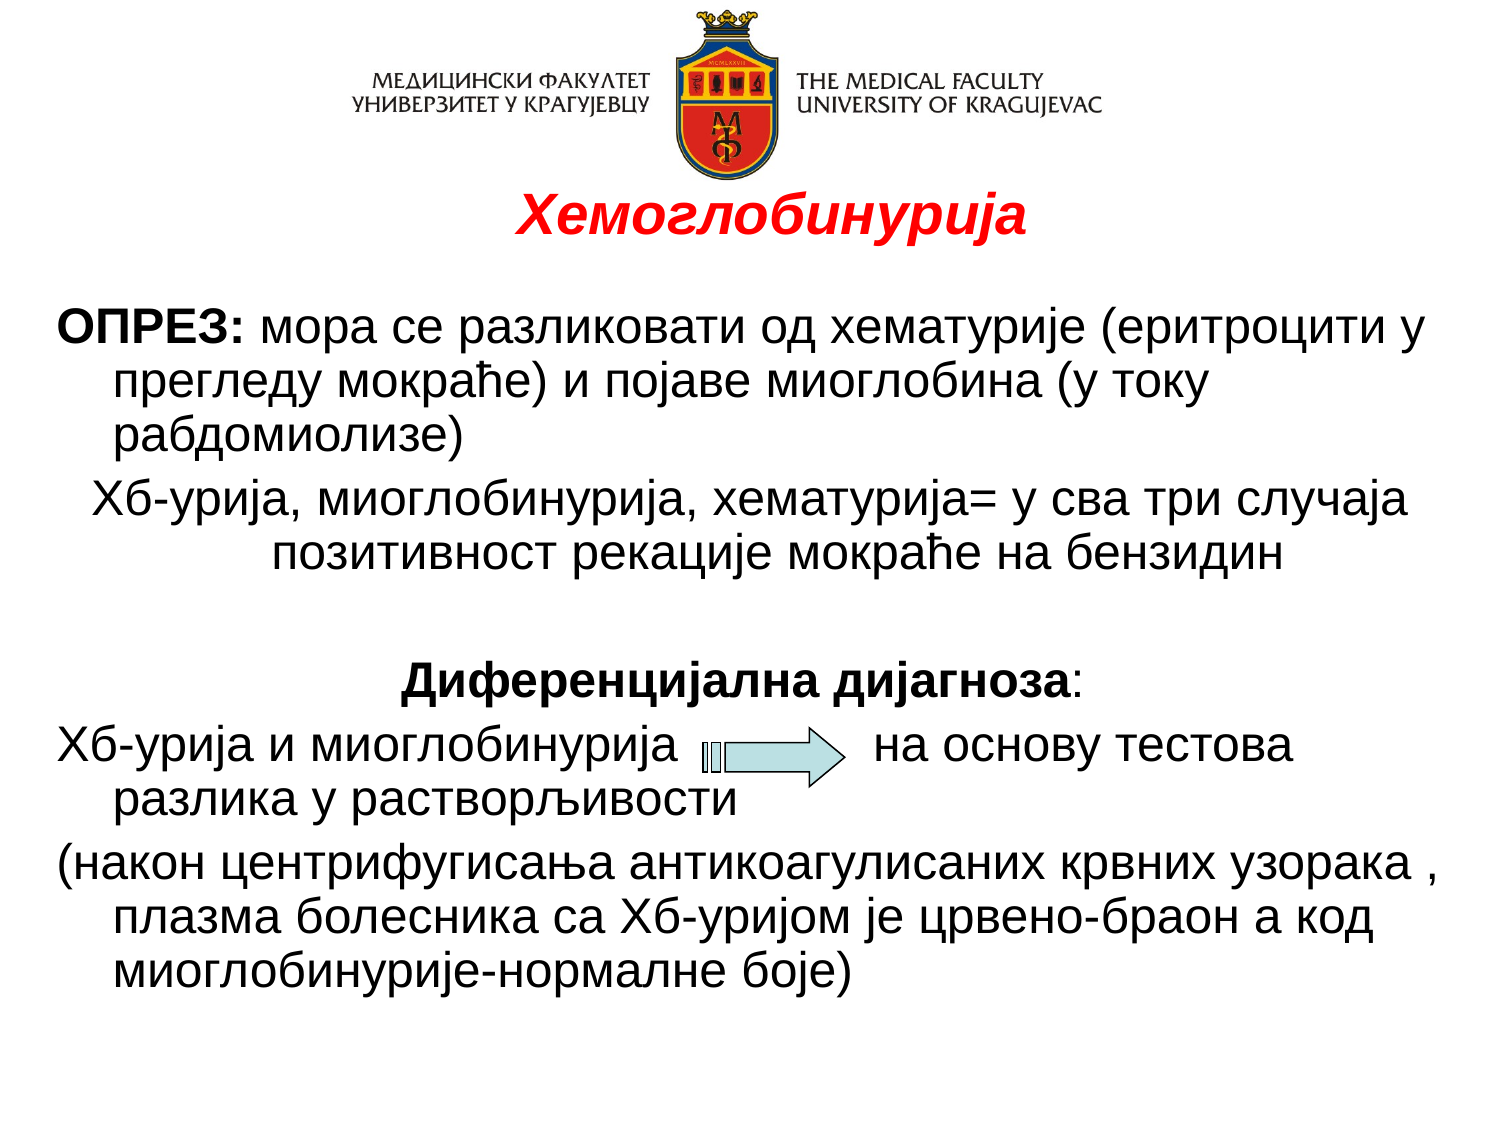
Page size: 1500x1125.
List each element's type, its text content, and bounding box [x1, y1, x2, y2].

title Хемоглобинурија [135, 54, 1411, 292]
text_box [711, 742, 721, 772]
text_box [702, 742, 708, 772]
text_box [725, 727, 845, 787]
picture [328, 0, 1125, 54]
list ОПРЕЗ: мора се разликовати од хематурије (еритроцити у прегледу мокраће) и појаве миоглобина (у току рабдомиолизе) Хб-урија, миоглобинурија, хематурија= у сва три случаја позитивност рекације мокраће на бензидин Диференцијална дијагноза: Хб-урија и миоглобинурија на основу тестова разлика у растворљивости (након центрифугисања антикоагулисаних крвних узорака , плазма болесника са Хб-уријом је црвено-браон а код миоглобинурије-нормалне боје) [40, 292, 1459, 1125]
